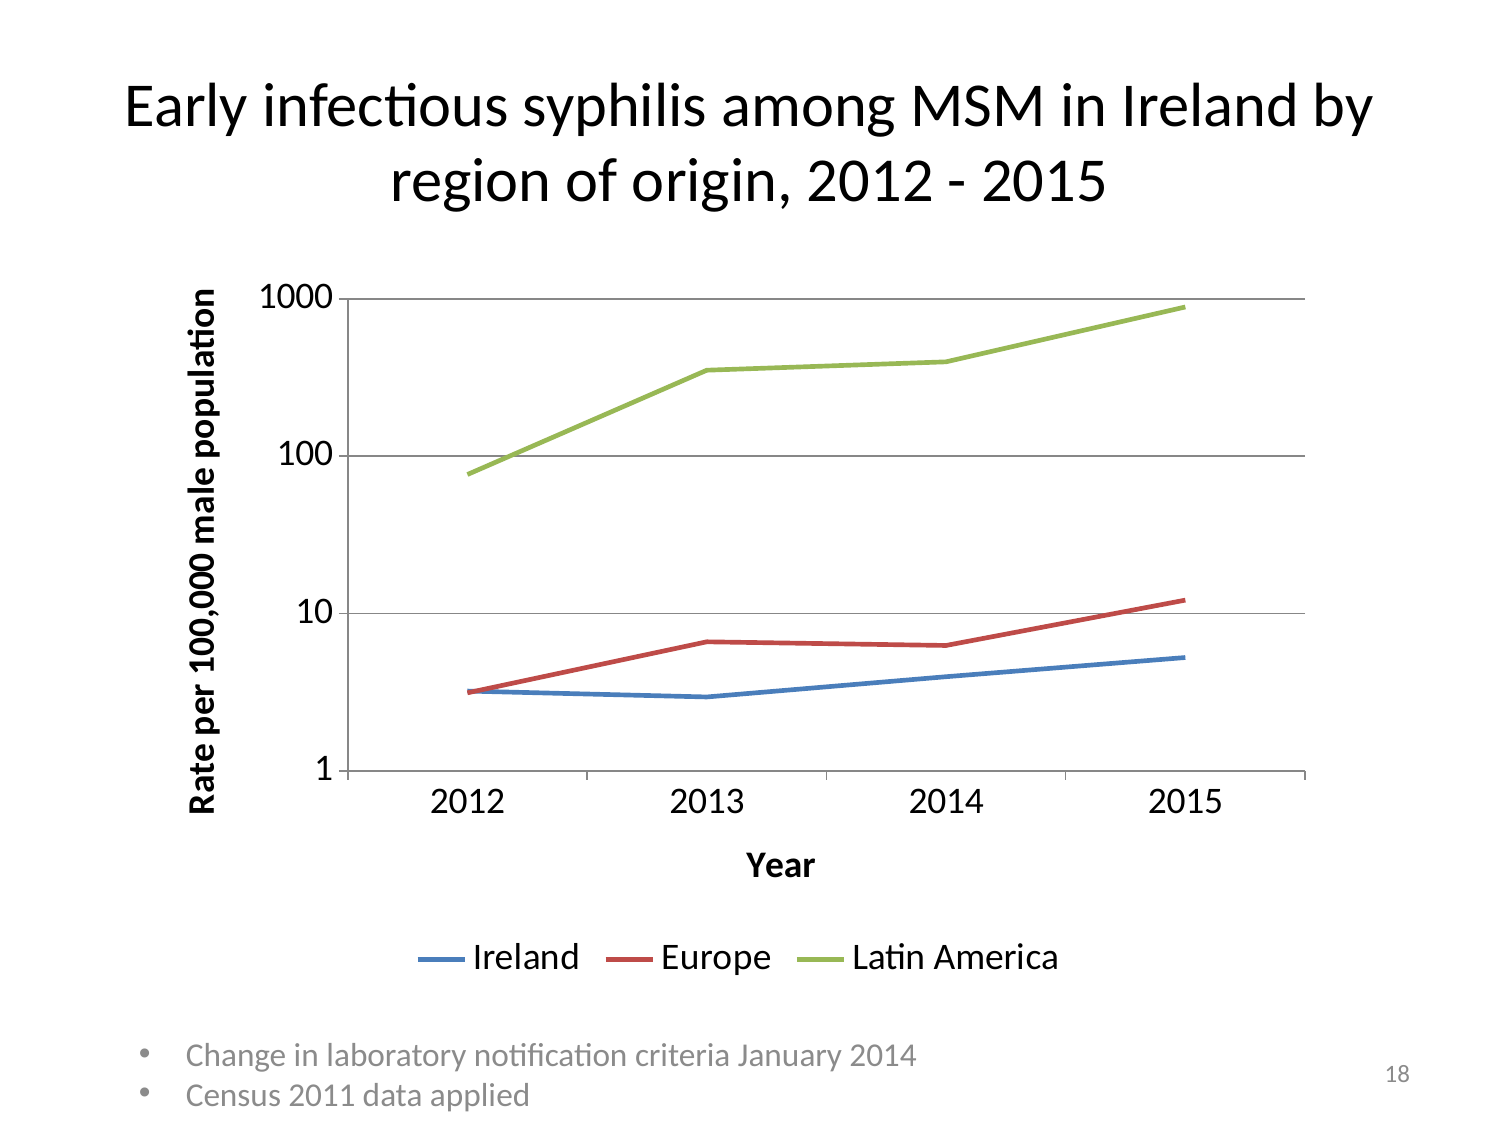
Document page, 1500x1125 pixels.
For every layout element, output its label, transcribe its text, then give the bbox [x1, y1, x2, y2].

chart [147, 265, 1329, 987]
title Early infectious syphilis among MSM in Ireland by region of origin, 2012 - 2015 [75, 45, 1425, 233]
slide_number 18 [1341, 1042, 1425, 1103]
footer Change in laboratory notification criteria January 2014 Census 2011 data applied [123, 1042, 1341, 1103]
